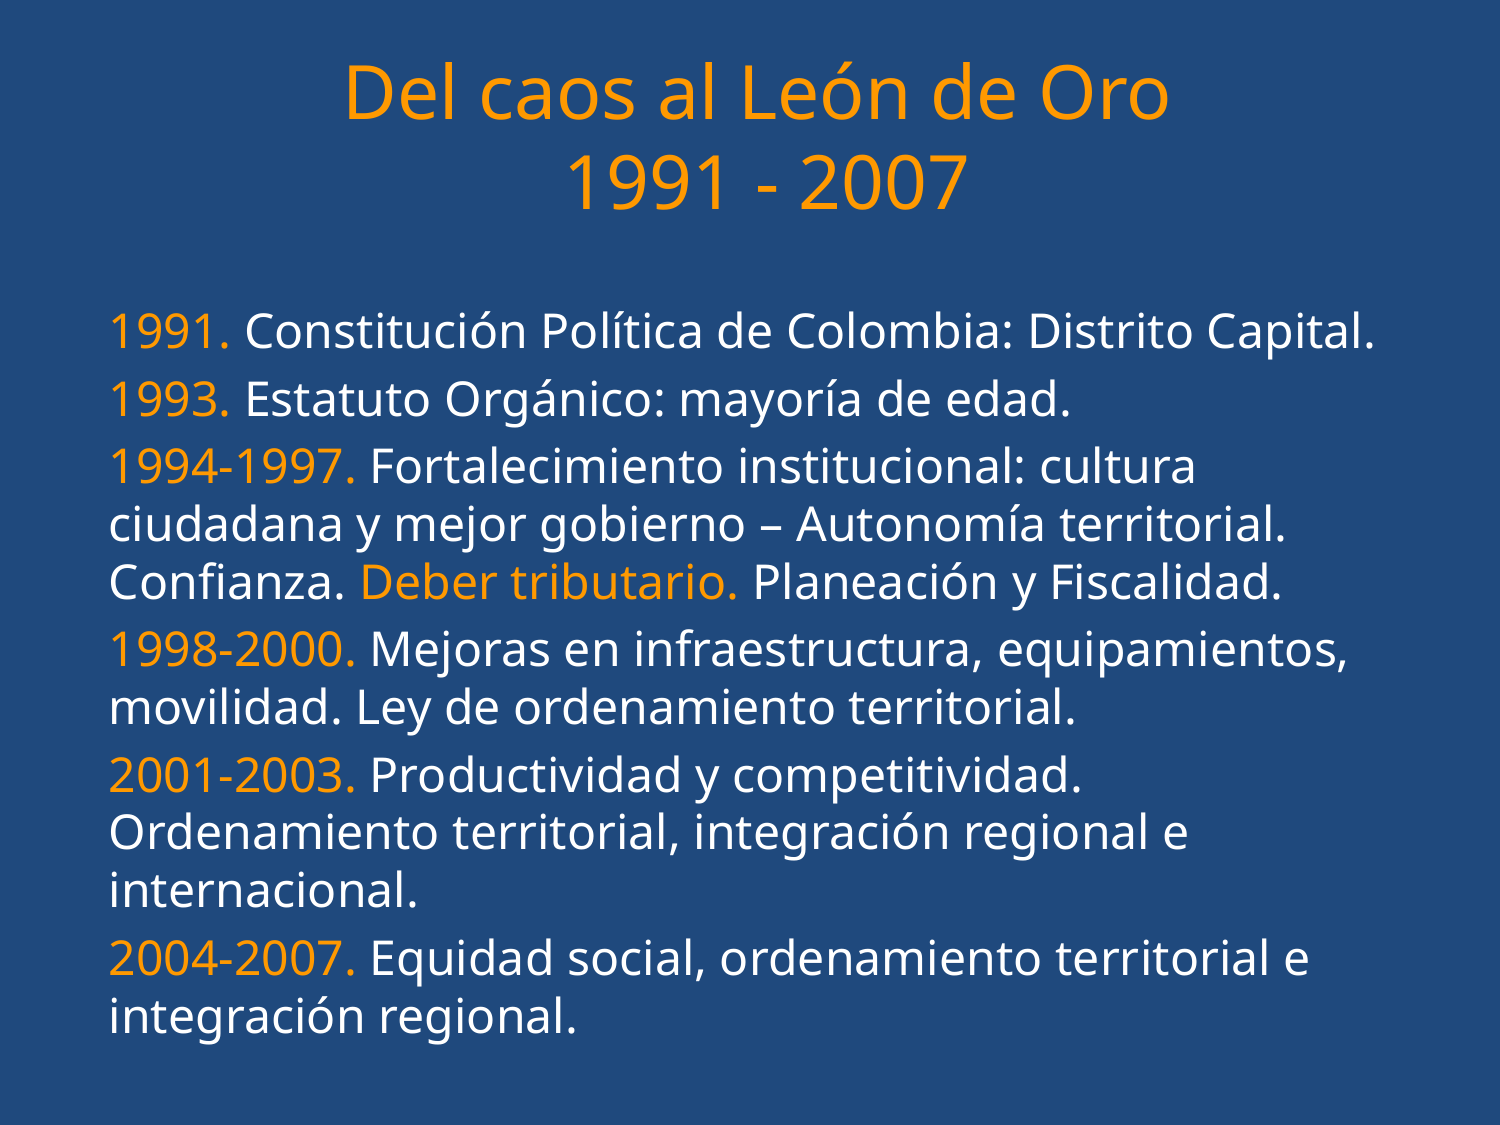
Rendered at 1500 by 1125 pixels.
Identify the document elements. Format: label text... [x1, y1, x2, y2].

title Del caos al León de Oro 1991 - 2007 [93, 58, 1442, 211]
subtitle 1991. Constitución Política de Colombia: Distrito Capital. 1993. Estatuto Orgánico: mayoría de edad. 1994-1997. Fortalecimiento institucional: cultura ciudadana y mejor gobierno – Autonomía territorial. Confianza. Deber tributario. Planeación y Fiscalidad. 1998-2000. Mejoras en infraestructura, equipamientos, movilidad. Ley de ordenamiento territorial. 2001-2003. Productividad y competitividad. Ordenamiento territorial, integración regional e internacional. 2004-2007. Equidad social, ordenamiento territorial e integración regional. [93, 292, 1442, 1055]
